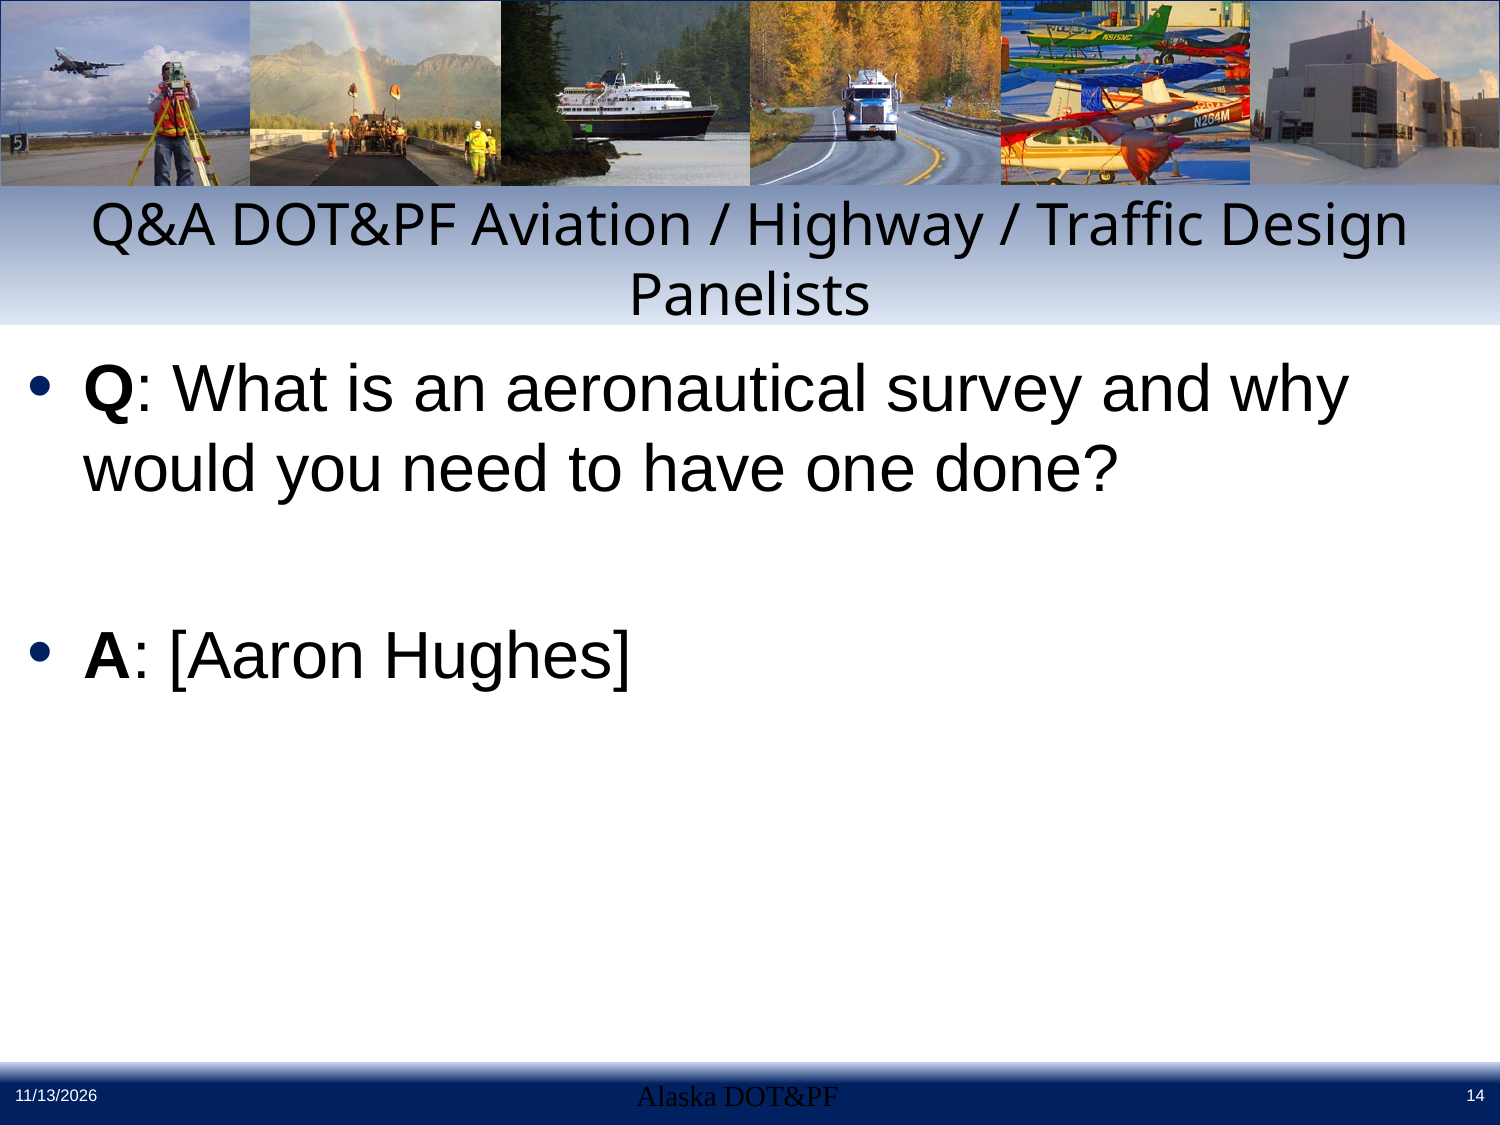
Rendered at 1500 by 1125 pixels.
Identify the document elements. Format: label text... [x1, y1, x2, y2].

list Q: What is an aeronautical survey and why would you need to have one done? A: [Aaron Hughes] [12, 337, 1488, 1050]
slide_number 14 [1149, 1065, 1500, 1125]
picture [1, 1, 1499, 186]
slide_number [0, 1065, 350, 1125]
footer Alaska DOT&PF [500, 1065, 975, 1125]
title Q&A DOT&PF Aviation / Highway / Traffic Design Panelists [0, 189, 1500, 325]
